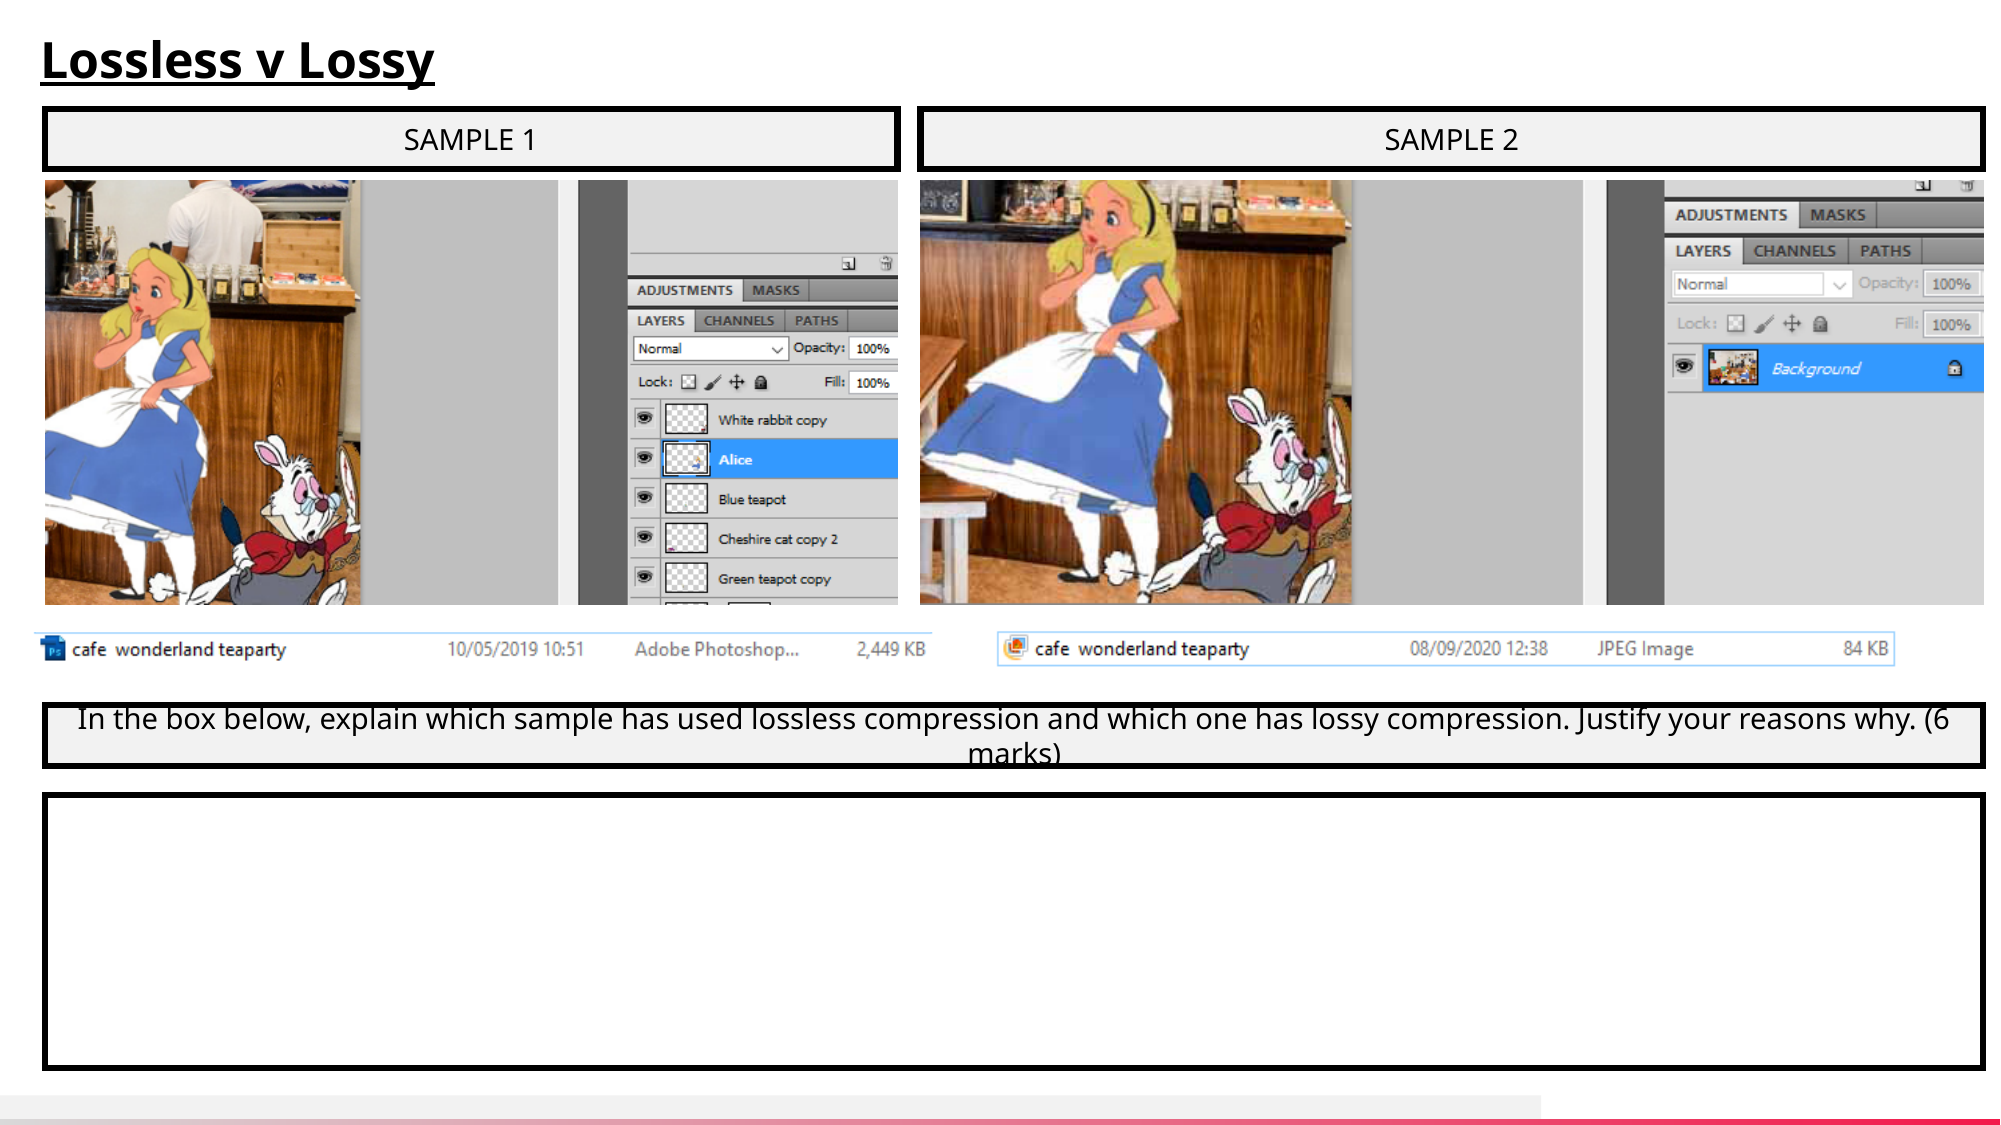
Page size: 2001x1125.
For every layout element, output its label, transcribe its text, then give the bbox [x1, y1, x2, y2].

text_box SAMPLE 1 [44, 108, 899, 170]
text_box SAMPLE 2 [920, 108, 1984, 170]
text_box Lossless v Lossy [25, 21, 1095, 96]
picture [45, 180, 898, 605]
picture [920, 180, 1984, 605]
text_box [44, 794, 1984, 1069]
picture [988, 622, 1911, 667]
picture [25, 632, 948, 665]
text_box In the box below, explain which sample has used lossless compression and which one has lossy compression. Justify your reasons why. (6 marks) [44, 704, 1984, 767]
